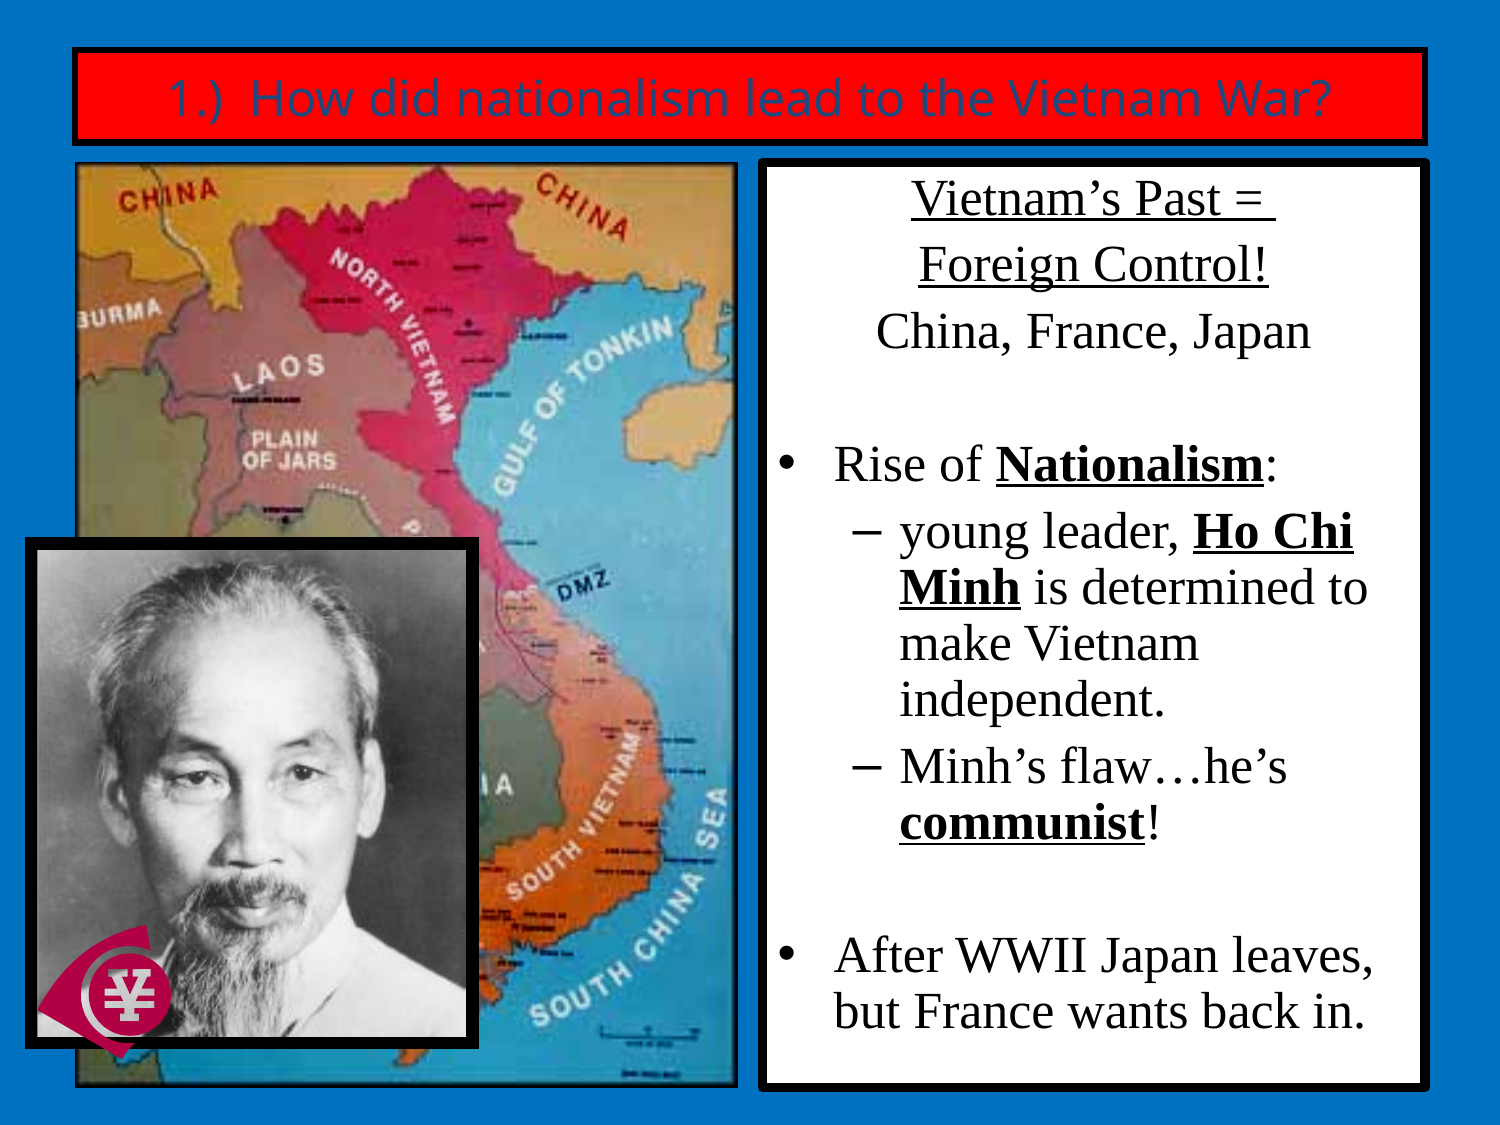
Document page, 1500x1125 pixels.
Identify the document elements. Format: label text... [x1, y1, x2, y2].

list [74, 162, 738, 1088]
list Vietnam’s Past = Foreign Control! China, France, Japan Rise of Nationalism: young leader, Ho Chi Minh is determined to make Vietnam independent. Minh’s flaw…he’s communist! After WWII Japan leaves, but France wants back in. [762, 162, 1425, 1088]
picture [37, 549, 467, 1060]
picture [143, 1052, 161, 1060]
text_box 1.) How did nationalism lead to the Vietnam War? [74, 50, 1425, 143]
